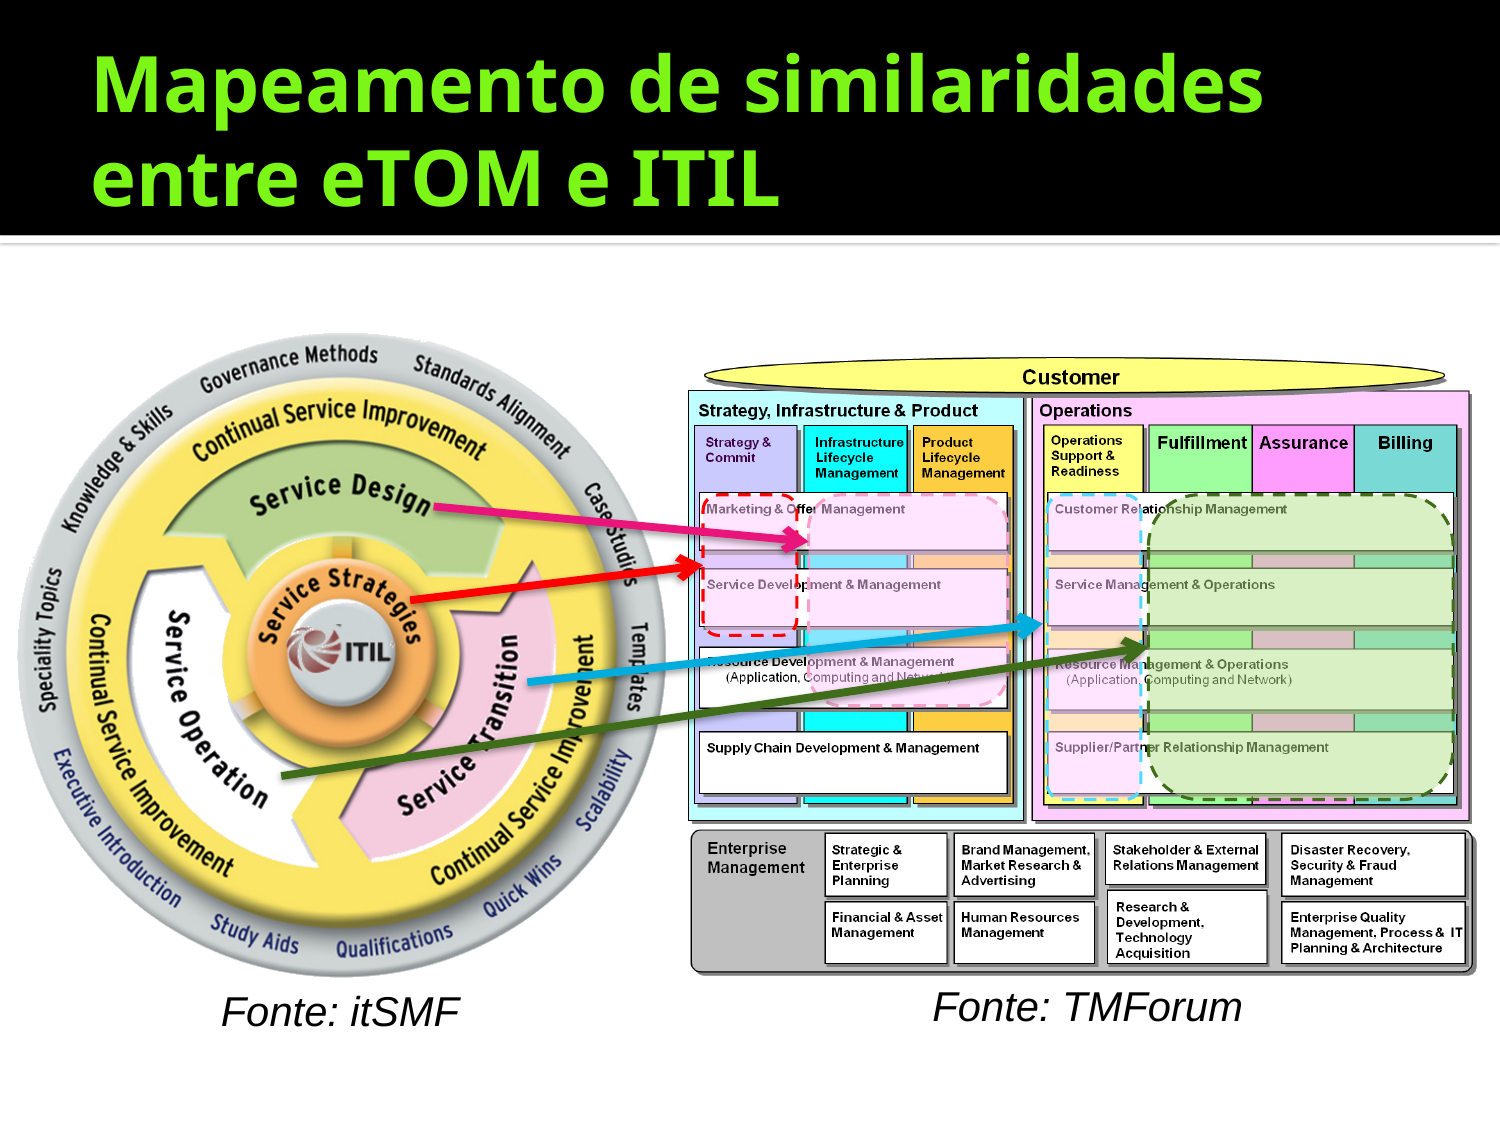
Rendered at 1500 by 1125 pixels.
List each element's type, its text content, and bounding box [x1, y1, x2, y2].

text_box Fonte: itSMF [206, 990, 475, 1043]
title Mapeamento de similaridades entre eTOM e ITIL [75, 25, 1425, 231]
text_box Fonte: TMForum [917, 985, 1259, 1037]
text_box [281, 494, 1454, 800]
picture [11, 325, 669, 980]
picture [687, 356, 1477, 976]
